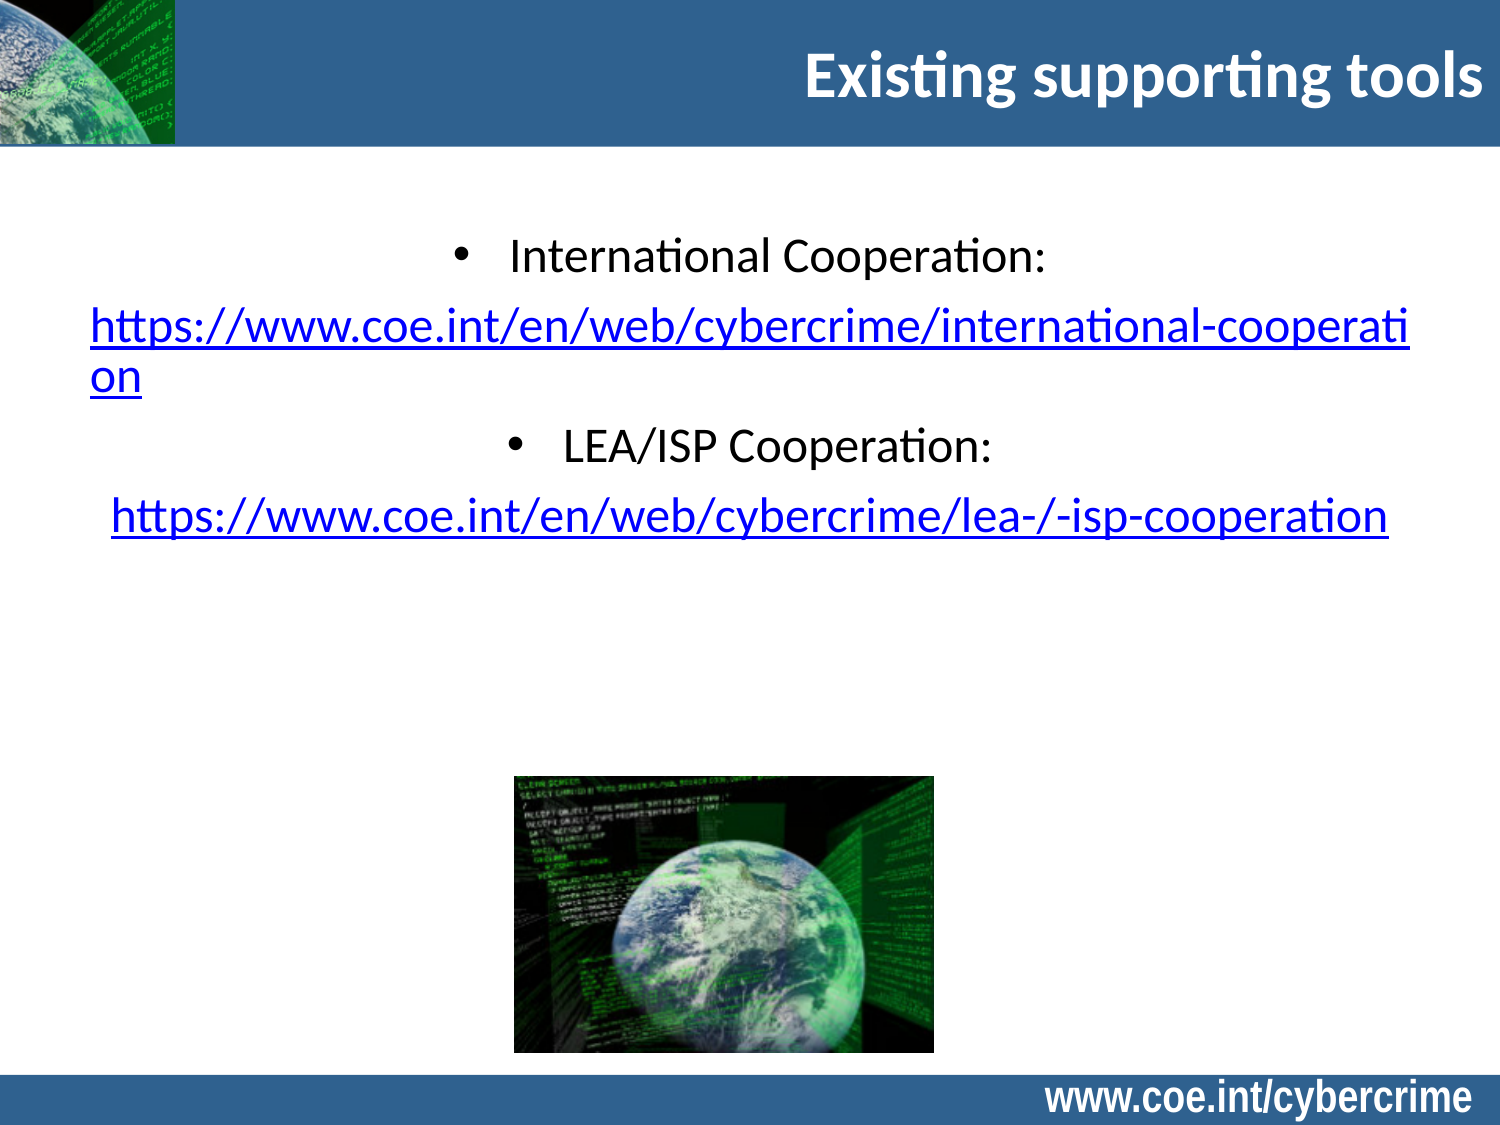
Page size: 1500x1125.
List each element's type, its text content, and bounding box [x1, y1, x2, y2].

picture [514, 775, 934, 1053]
text_box [0, 1073, 1030, 1125]
text_box International Cooperation: https://www.coe.int/en/web/cybercrime/international-cooperation LEA/ISP Cooperation: https://www.coe.int/en/web/cybercrime/lea-/-isp-cooperation [74, 215, 1425, 869]
picture [0, 0, 175, 144]
text_box www.coe.int/cybercrime [1030, 1059, 1500, 1125]
text_box Existing supporting tools [177, 0, 1500, 149]
